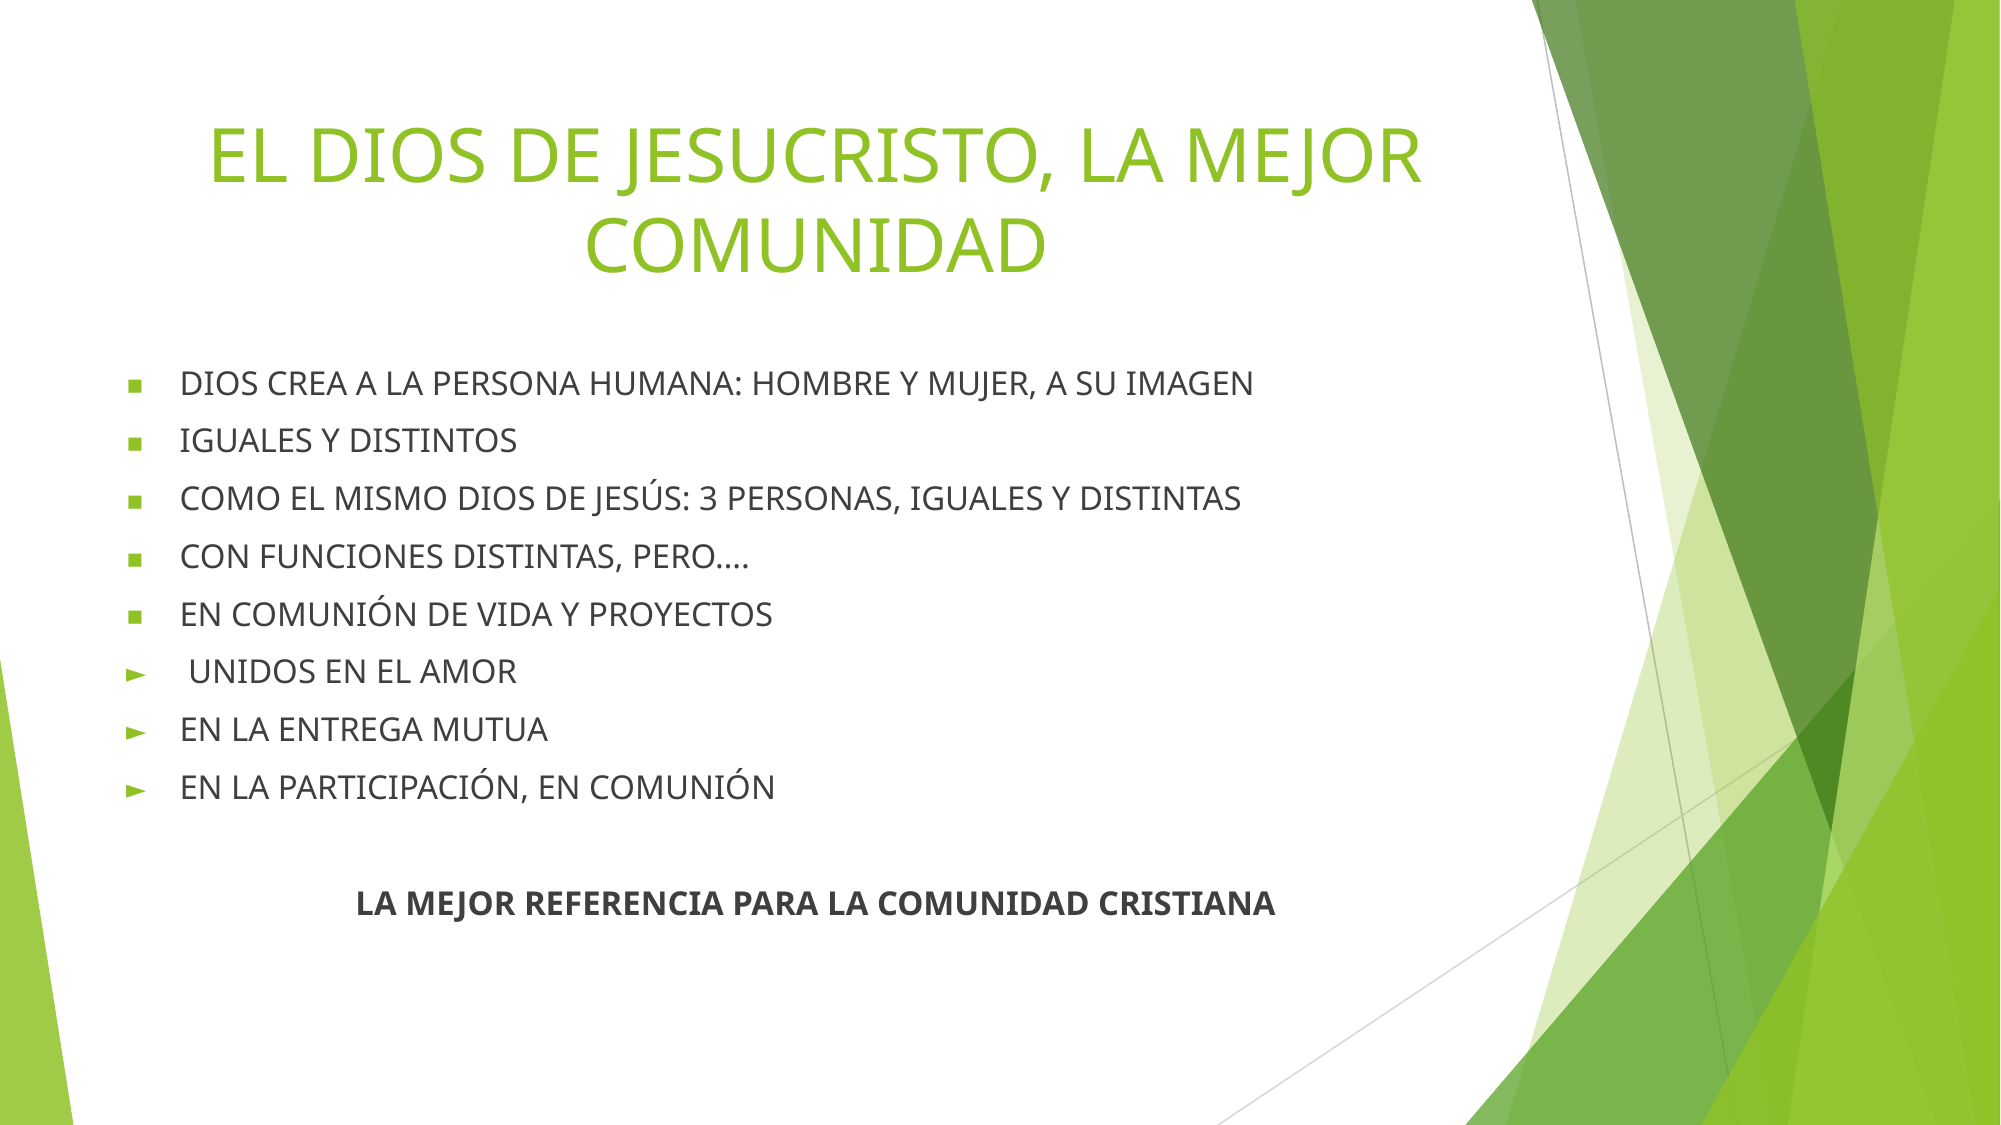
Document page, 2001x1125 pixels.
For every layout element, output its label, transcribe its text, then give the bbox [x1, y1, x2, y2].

title EL DIOS DE JESUCRISTO, LA MEJOR COMUNIDAD [111, 99, 1522, 317]
list DIOS CREA A LA PERSONA HUMANA: HOMBRE Y MUJER, A SU IMAGEN IGUALES Y DISTINTOS COMO EL MISMO DIOS DE JESÚS: 3 PERSONAS, IGUALES Y DISTINTAS CON FUNCIONES DISTINTAS, PERO…. EN COMUNIÓN DE VIDA Y PROYECTOS UNIDOS EN EL AMOR EN LA ENTREGA MUTUA EN LA PARTICIPACIÓN, EN COMUNIÓN LA MEJOR REFERENCIA PARA LA COMUNIDAD CRISTIANA [111, 354, 1522, 992]
